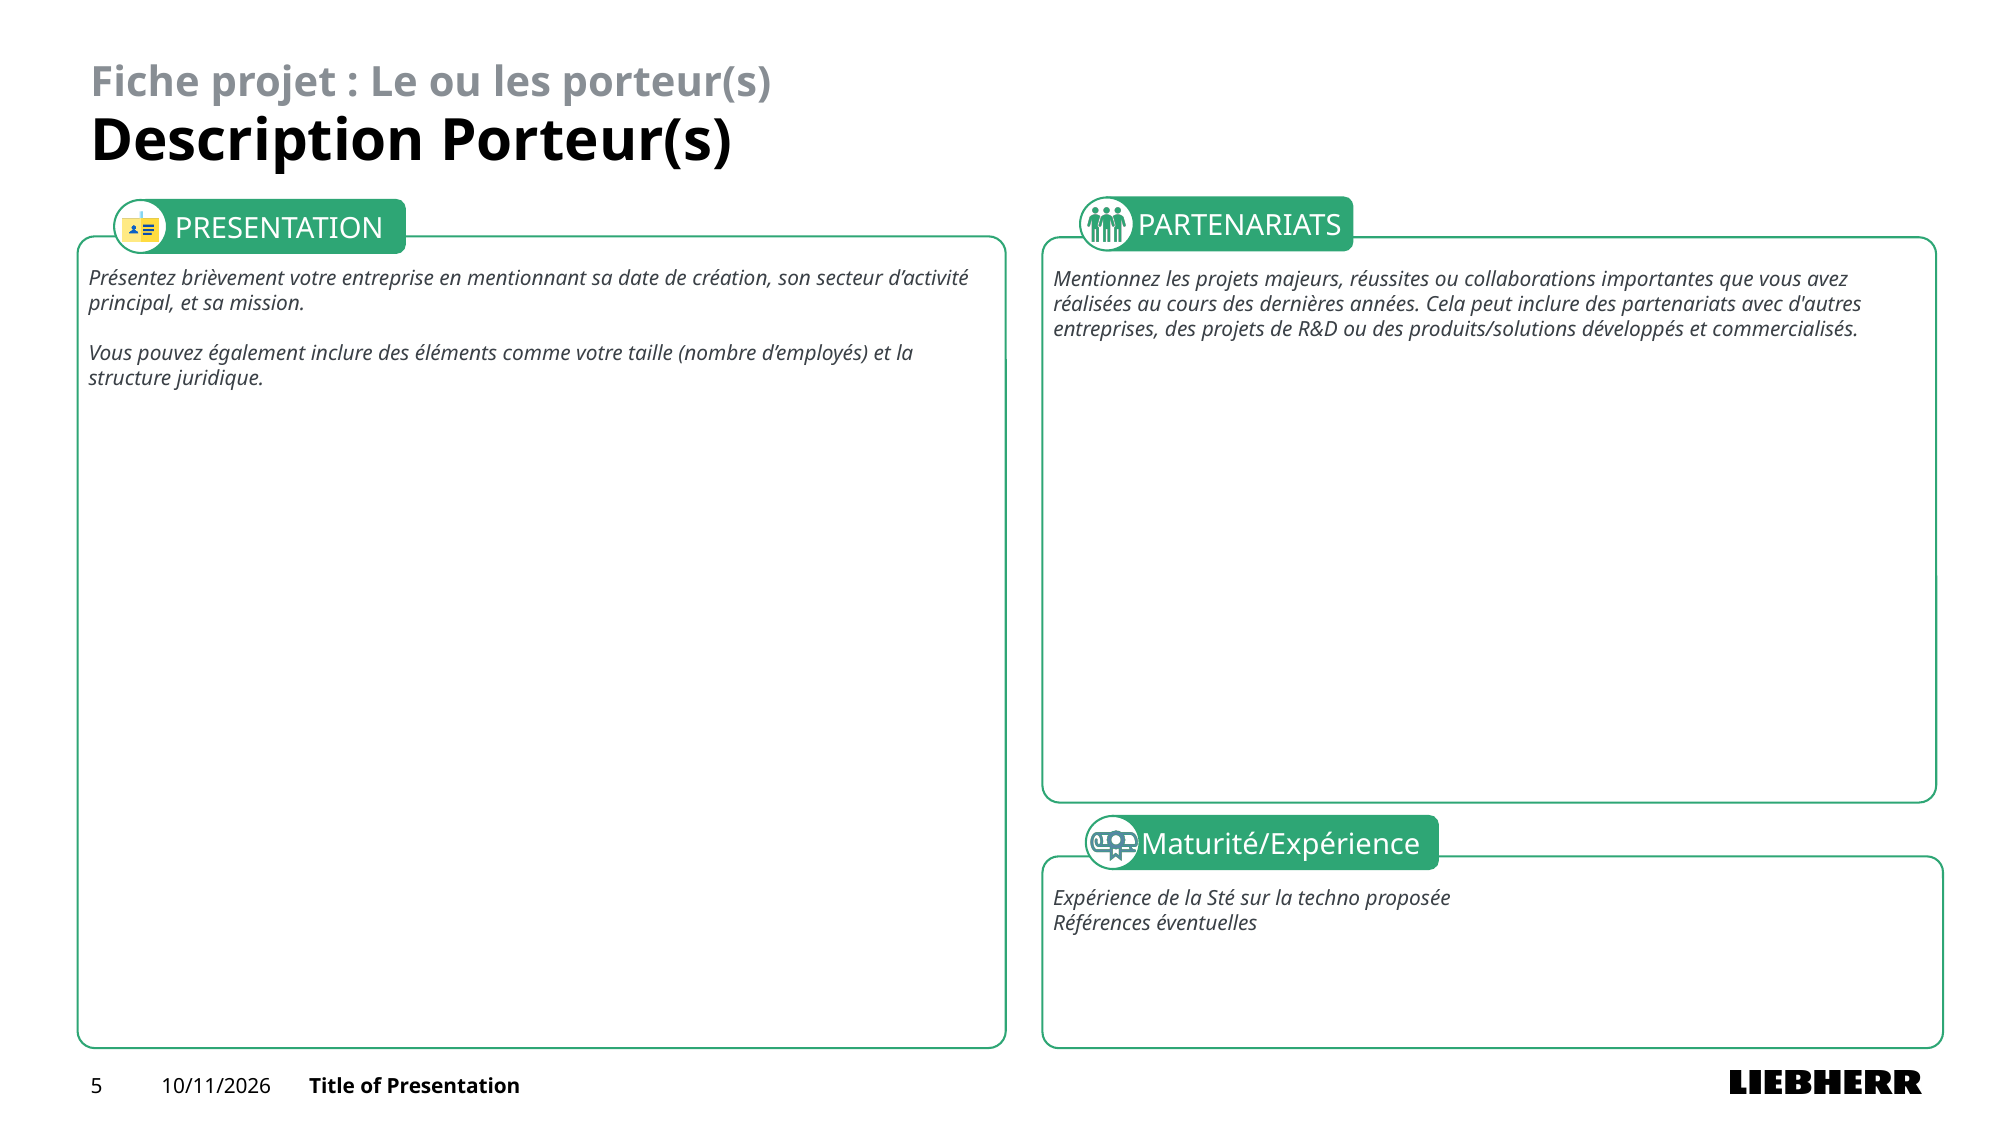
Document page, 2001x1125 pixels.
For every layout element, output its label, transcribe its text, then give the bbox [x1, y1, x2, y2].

footer Title of Presentation [309, 1074, 1573, 1099]
text_box Fiche projet : Le ou les porteur(s) [90, 44, 1853, 101]
picture [1730, 1070, 1922, 1094]
text_box Présentez brièvement votre entreprise en mentionnant sa date de création, son secteur d’activité principal, et sa mission. Vous pouvez également inclure des éléments comme votre taille (nombre d’employés) et la structure juridique. [76, 235, 1007, 1050]
slide_number 5 [90, 1074, 138, 1099]
text_box Mentionnez les projets majeurs, réussites ou collaborations importantes que vous avez réalisées au cours des dernières années. Cela peut inclure des partenariats avec d'autres entreprises, des projets de R&D ou des produits/solutions développés et commercialisés. [1041, 236, 1938, 804]
picture [122, 208, 159, 244]
picture [1087, 818, 1141, 873]
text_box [114, 199, 405, 253]
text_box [1080, 197, 1353, 251]
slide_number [161, 1074, 292, 1099]
picture [1085, 203, 1128, 246]
text_box Expérience de la Sté sur la techno proposée Références éventuelles [1041, 855, 1945, 1050]
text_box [1085, 815, 1438, 869]
title Description Porteur(s) [90, 101, 1922, 173]
